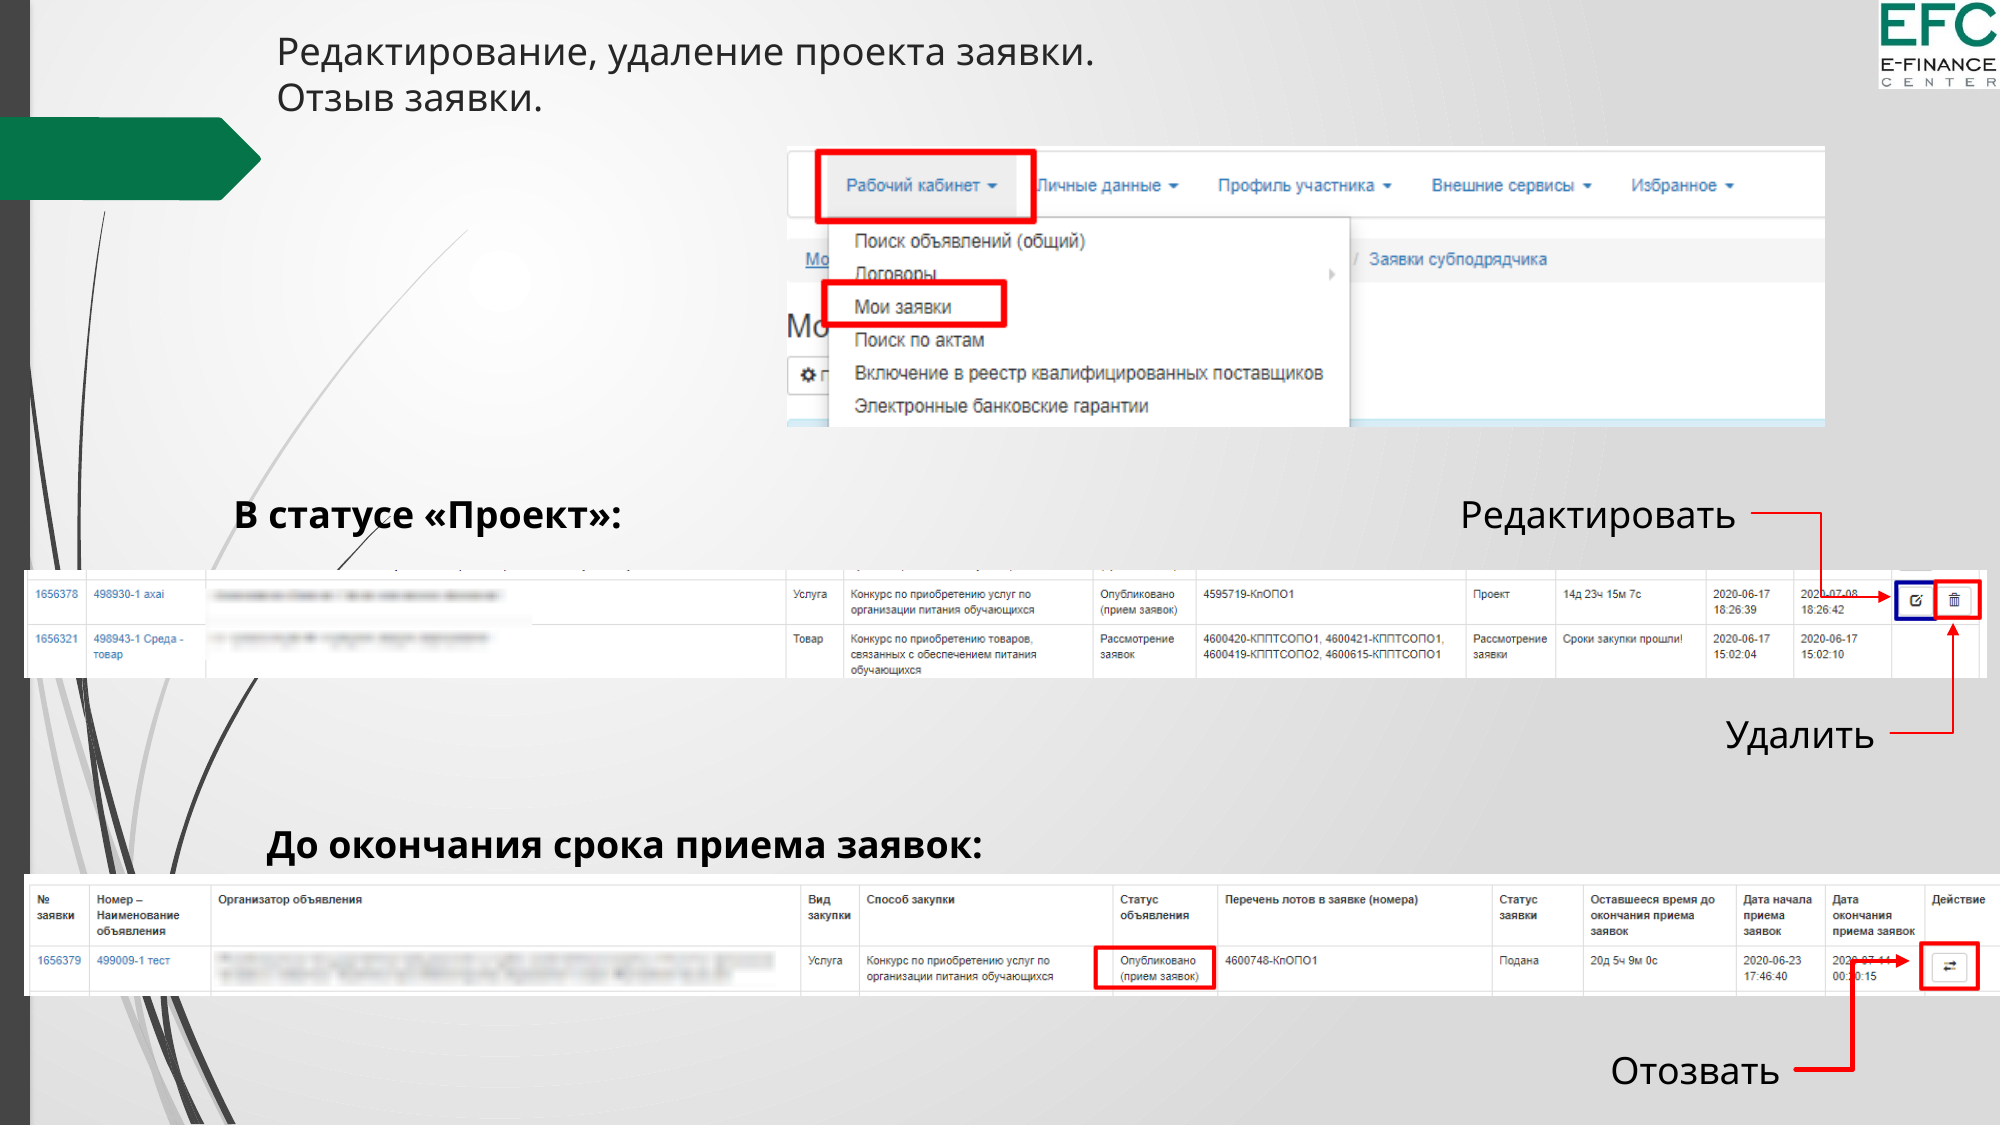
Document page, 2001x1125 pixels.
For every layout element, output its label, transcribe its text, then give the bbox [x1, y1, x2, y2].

text_box Отозвать [1595, 1039, 1796, 1100]
text_box До окончания срока приема заявок: [252, 813, 999, 872]
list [787, 146, 1826, 427]
text_box Удалить [1710, 703, 1891, 764]
text_box Редактировать [1445, 483, 1752, 544]
title Редактирование, удаление проекта заявки. Отзыв заявки. [261, 20, 1987, 128]
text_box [1792, 960, 1910, 1071]
picture [23, 873, 2000, 996]
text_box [1890, 622, 1954, 735]
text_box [1752, 513, 1892, 597]
picture [1878, 0, 2001, 90]
text_box В статусе «Проект»: [218, 483, 638, 544]
picture [23, 569, 1987, 678]
